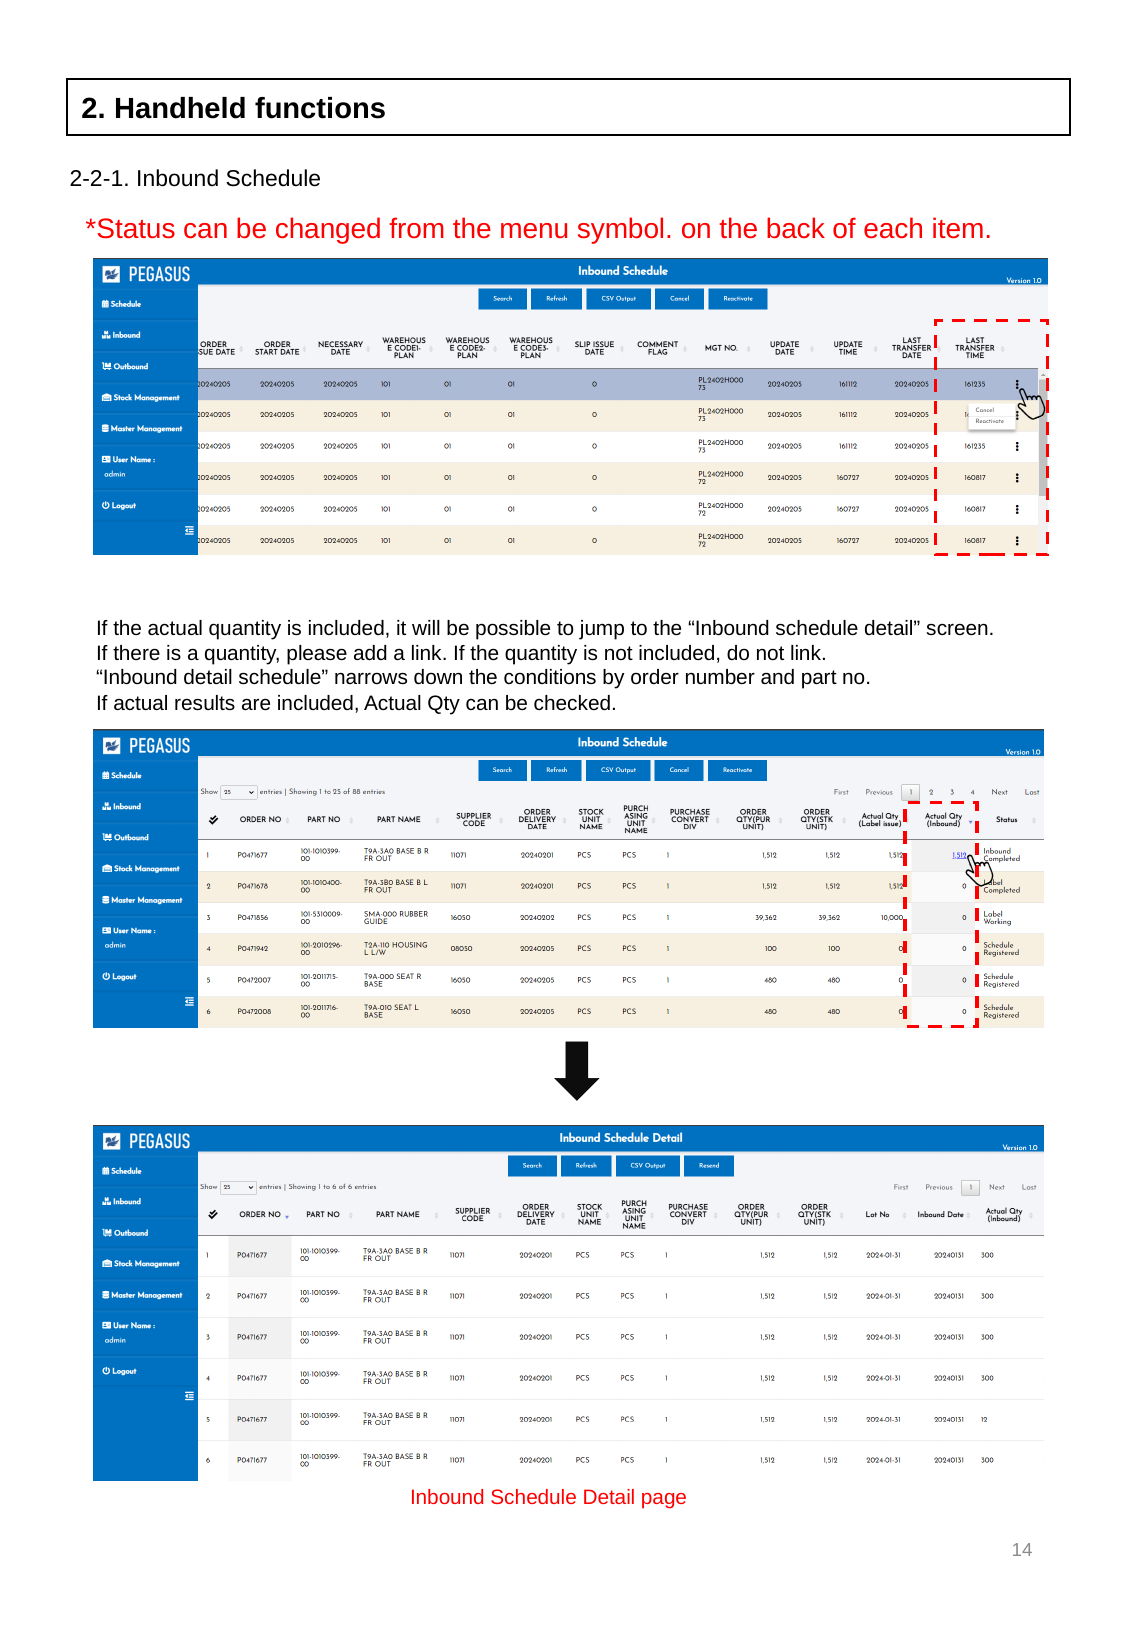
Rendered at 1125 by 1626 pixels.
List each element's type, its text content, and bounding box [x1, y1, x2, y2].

text_box Inbound Schedule Detail page [293, 1481, 804, 1516]
picture [93, 729, 1044, 1028]
text_box 2. Handheld functions [66, 78, 1071, 136]
picture [93, 258, 1051, 555]
text_box [552, 1040, 602, 1102]
text_box If the actual quantity is included, it will be possible to jump to the “Inbound schedule detail” screen. If there is a quantity, please add a link. If the quantity is not included, do not link. “Inbound detail schedule” narrows down the conditions by order number and part no. If actual results are included, Actual Qty can be checked. [81, 606, 1094, 722]
text_box 2-2-1. Inbound Schedule [54, 156, 744, 199]
text_box *Status can be changed from the menu symbol. on the back of each item. [70, 203, 1084, 252]
picture [93, 1125, 1044, 1481]
slide_number 14 [794, 1506, 1048, 1593]
